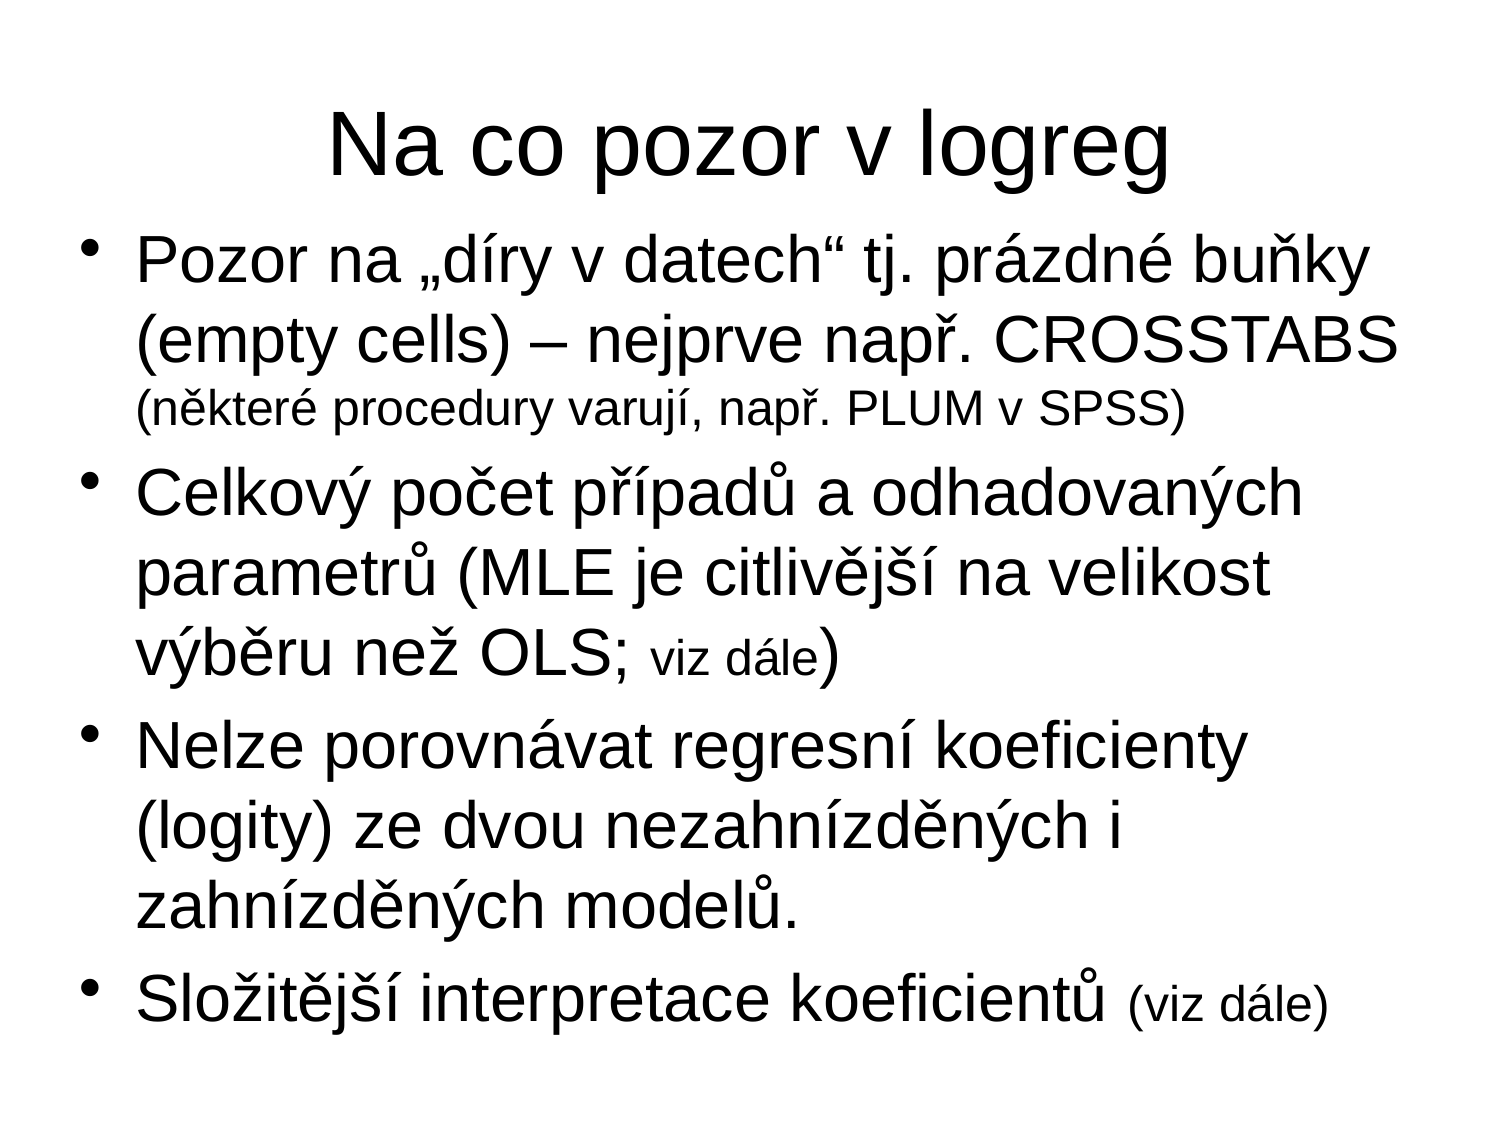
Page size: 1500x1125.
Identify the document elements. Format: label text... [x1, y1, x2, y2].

title Na co pozor v logreg [75, 45, 1425, 208]
list Pozor na „díry v datech“ tj. prázdné buňky (empty cells) – nejprve např. CROSSTABS (některé procedury varují, např. PLUM v SPSS) Celkový počet případů a odhadovaných parametrů (MLE je citlivější na velikost výběru než OLS; viz dále) Nelze porovnávat regresní koeficienty (logity) ze dvou nezahnízděných i zahnízděných modelů. Složitější interpretace koeficientů (viz dále) [63, 208, 1447, 1047]
